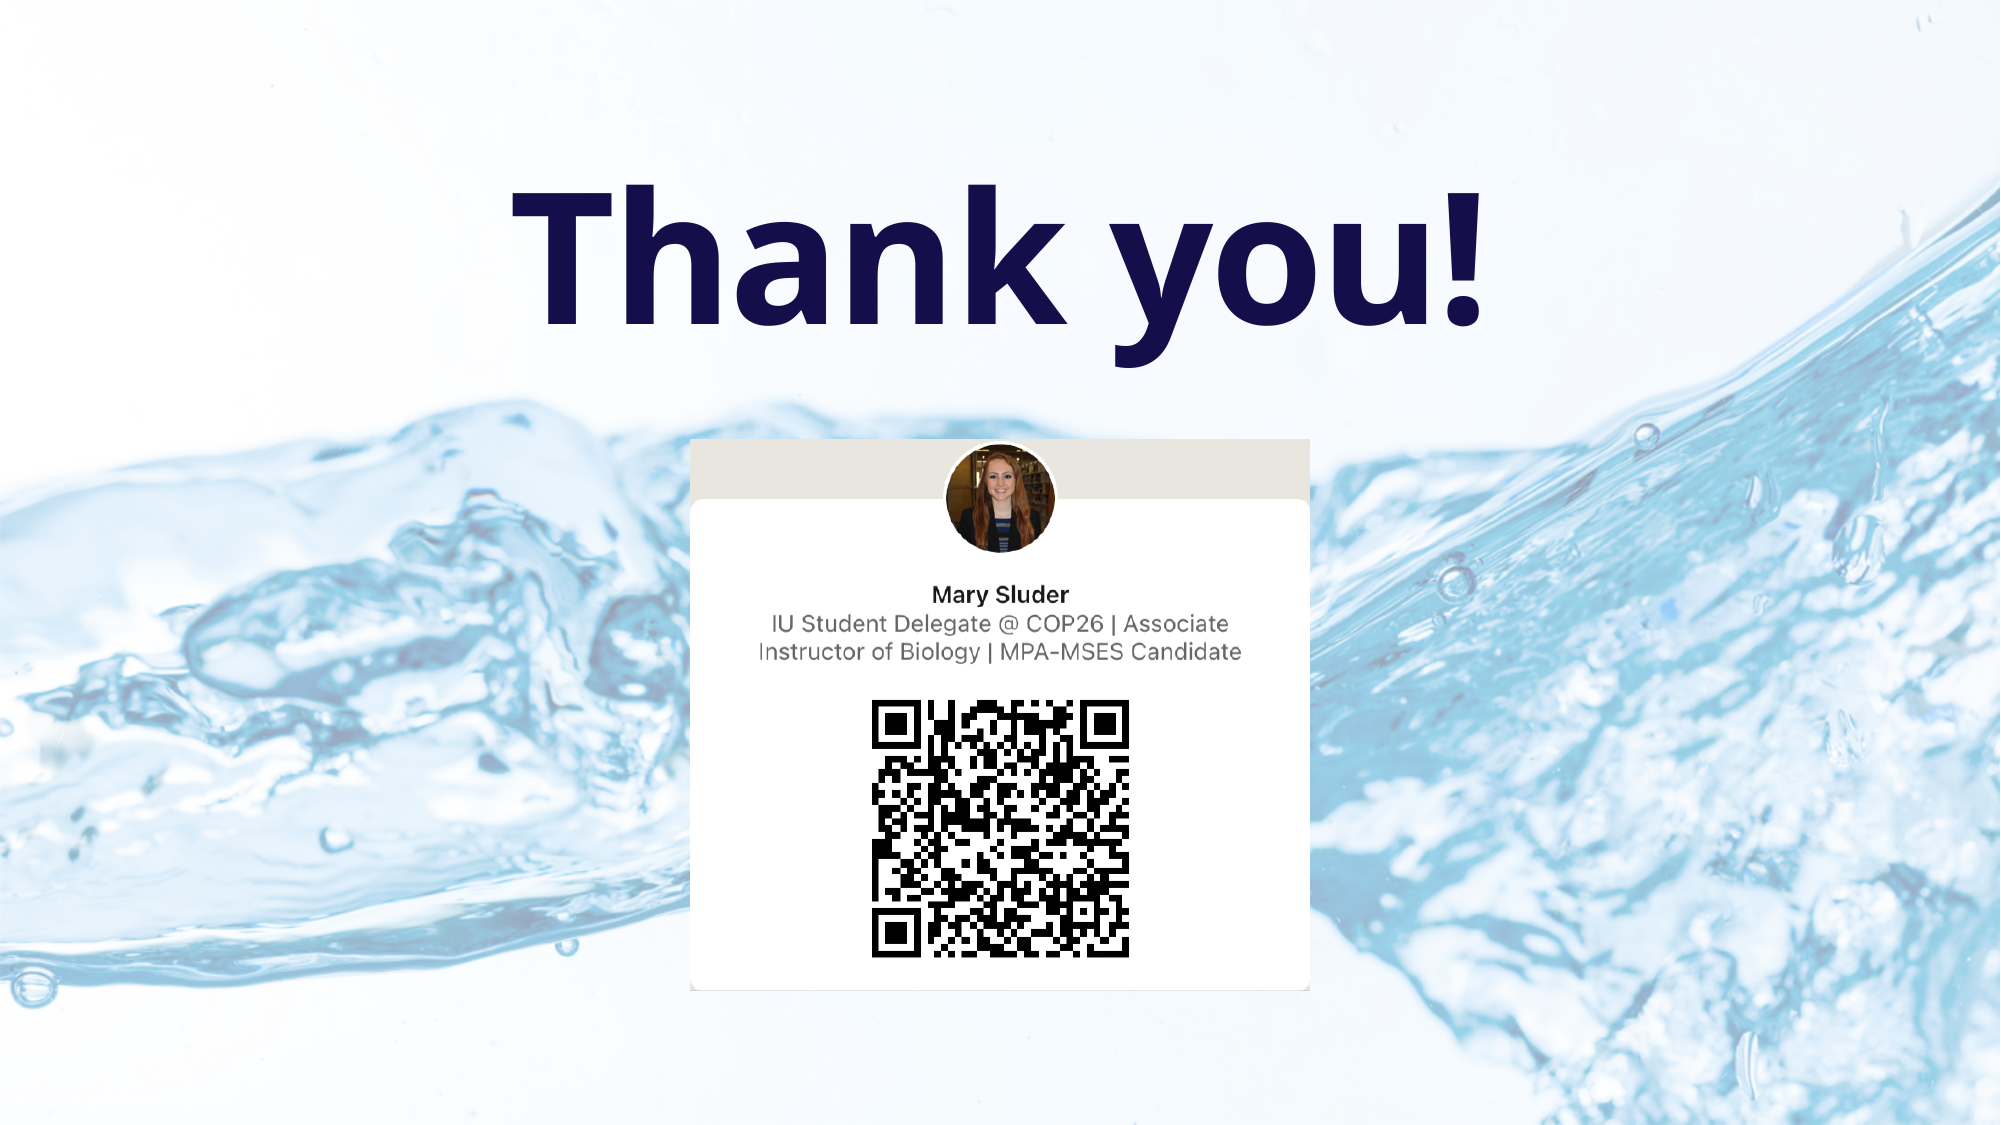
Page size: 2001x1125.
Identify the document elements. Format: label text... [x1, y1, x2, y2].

text_box Thank you! [113, 134, 1886, 370]
picture [689, 439, 1310, 991]
